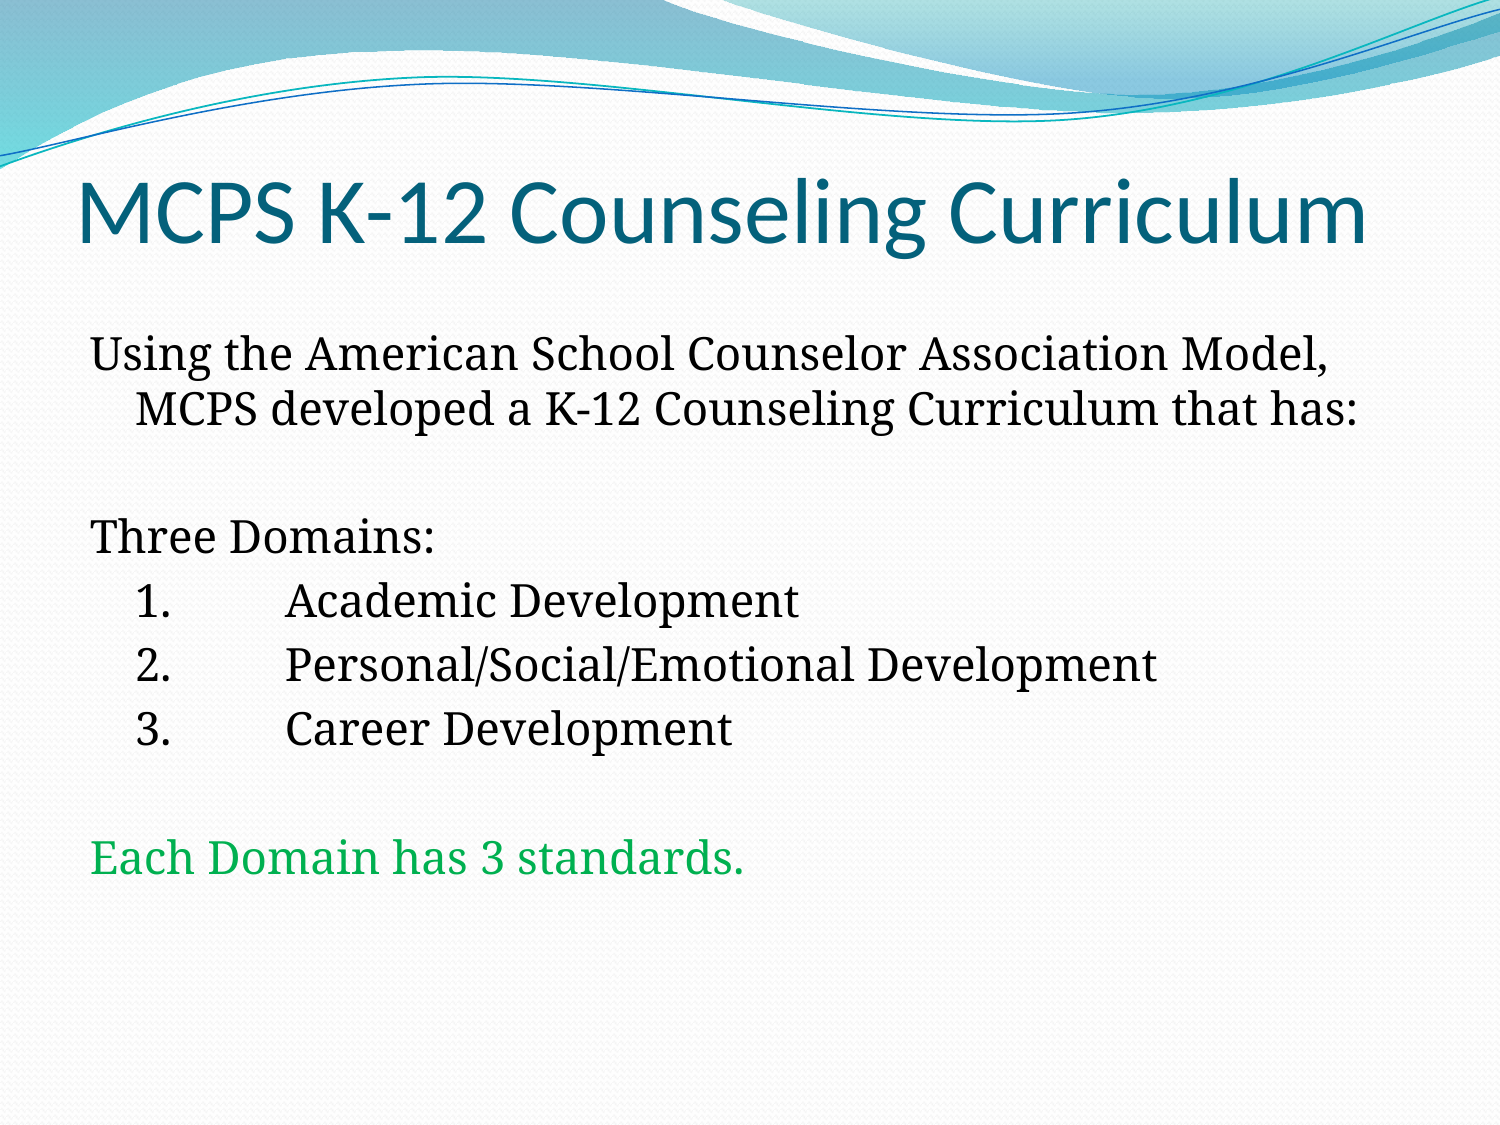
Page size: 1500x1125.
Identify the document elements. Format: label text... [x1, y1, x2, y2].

list Using the American School Counselor Association Model, MCPS developed a K-12 Counseling Curriculum that has: Three Domains: 1. Academic Development 2. Personal/Social/Emotional Development 3. Career Development Each Domain has 3 standards. [75, 317, 1425, 1038]
title MCPS K-12 Counseling Curriculum [75, 115, 1425, 263]
